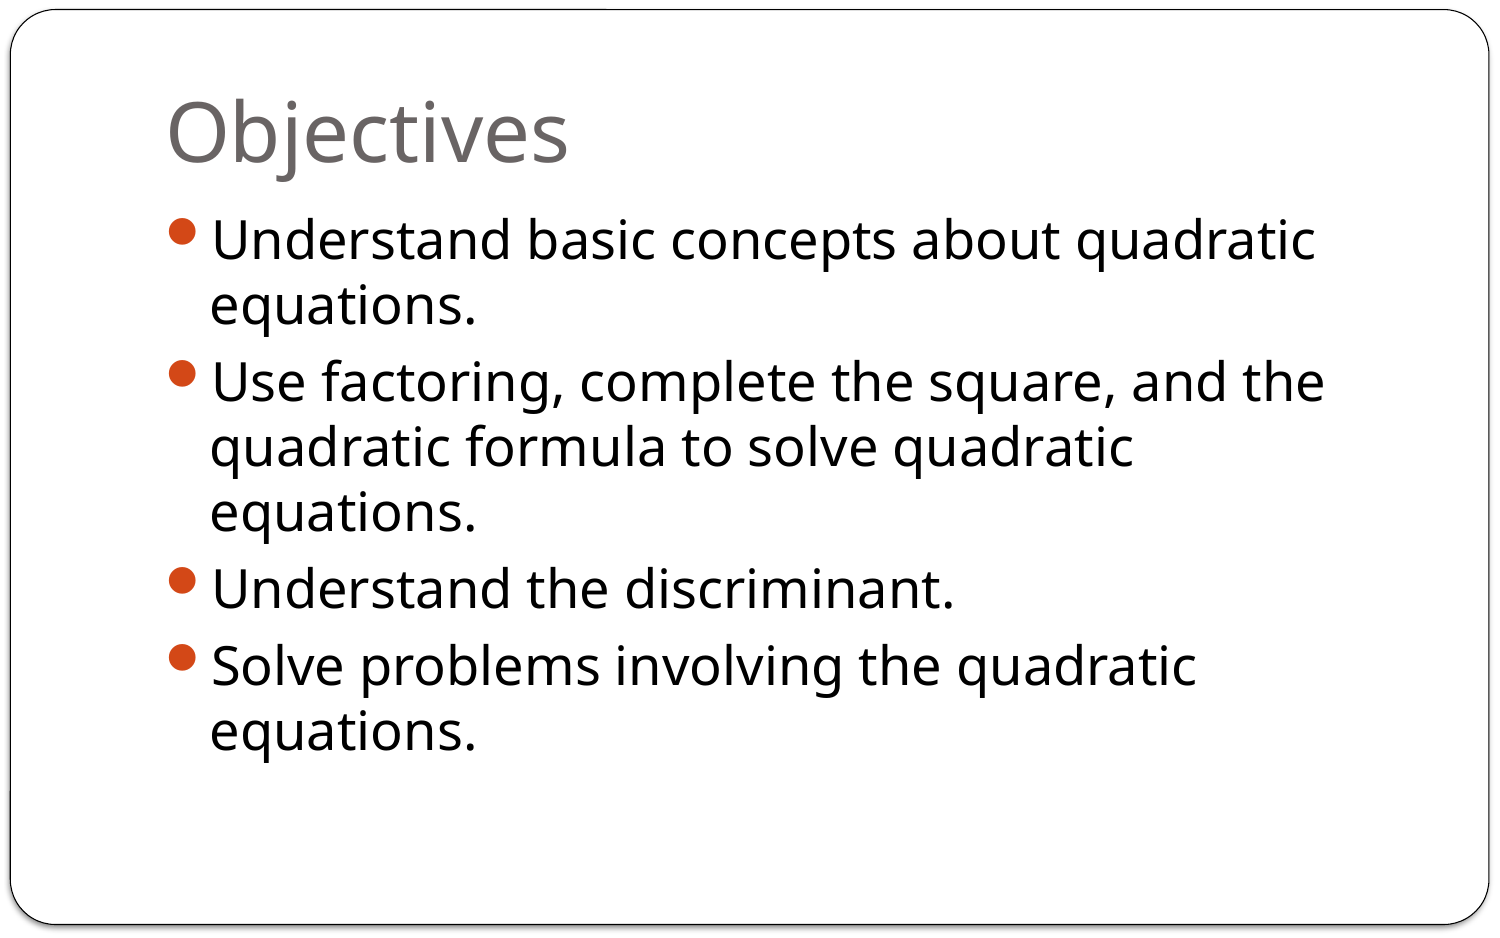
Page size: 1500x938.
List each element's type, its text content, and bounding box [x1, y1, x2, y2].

list Understand basic concepts about quadratic equations. Use factoring, complete the square, and the quadratic formula to solve quadratic equations. Understand the discriminant. Solve problems involving the quadratic equations. [149, 197, 1426, 824]
title Objectives [149, 37, 1426, 195]
